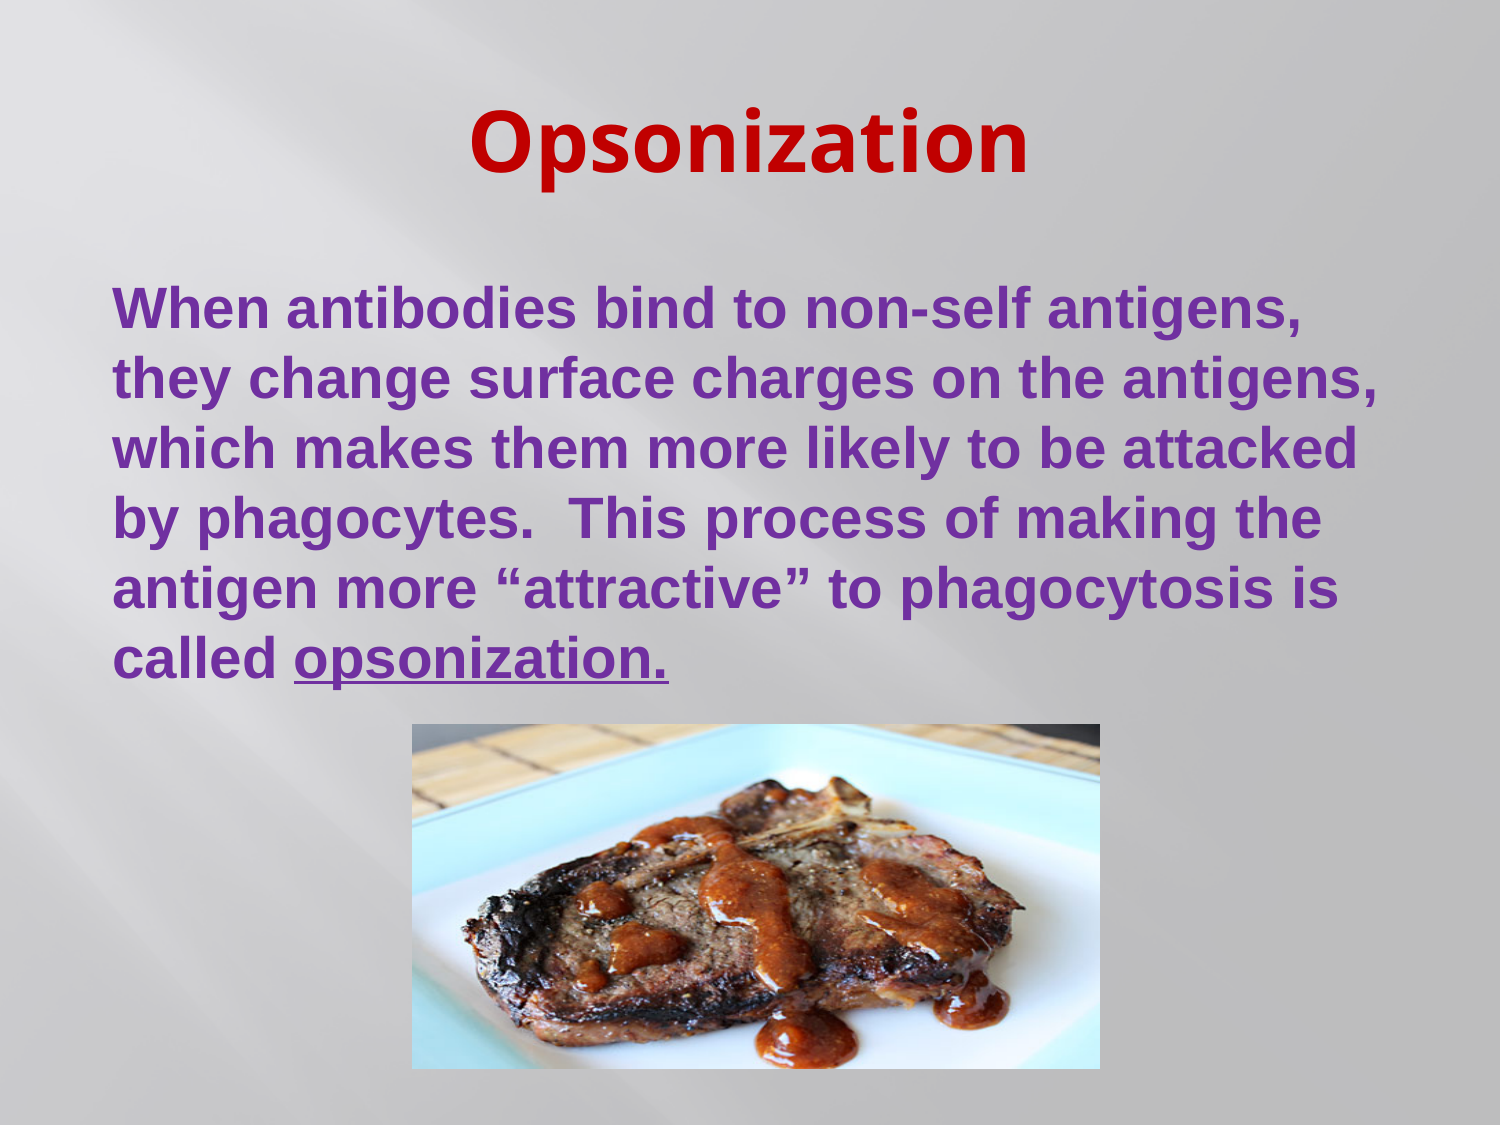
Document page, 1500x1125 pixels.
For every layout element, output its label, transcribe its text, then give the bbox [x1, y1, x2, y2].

title Opsonization [75, 45, 1425, 233]
picture [412, 724, 1101, 1069]
list When antibodies bind to non-self antigens, they change surface charges on the antigens, which makes them more likely to be attacked by phagocytes. This process of making the antigen more “attractive” to phagocytosis is called opsonization. [75, 262, 1425, 738]
